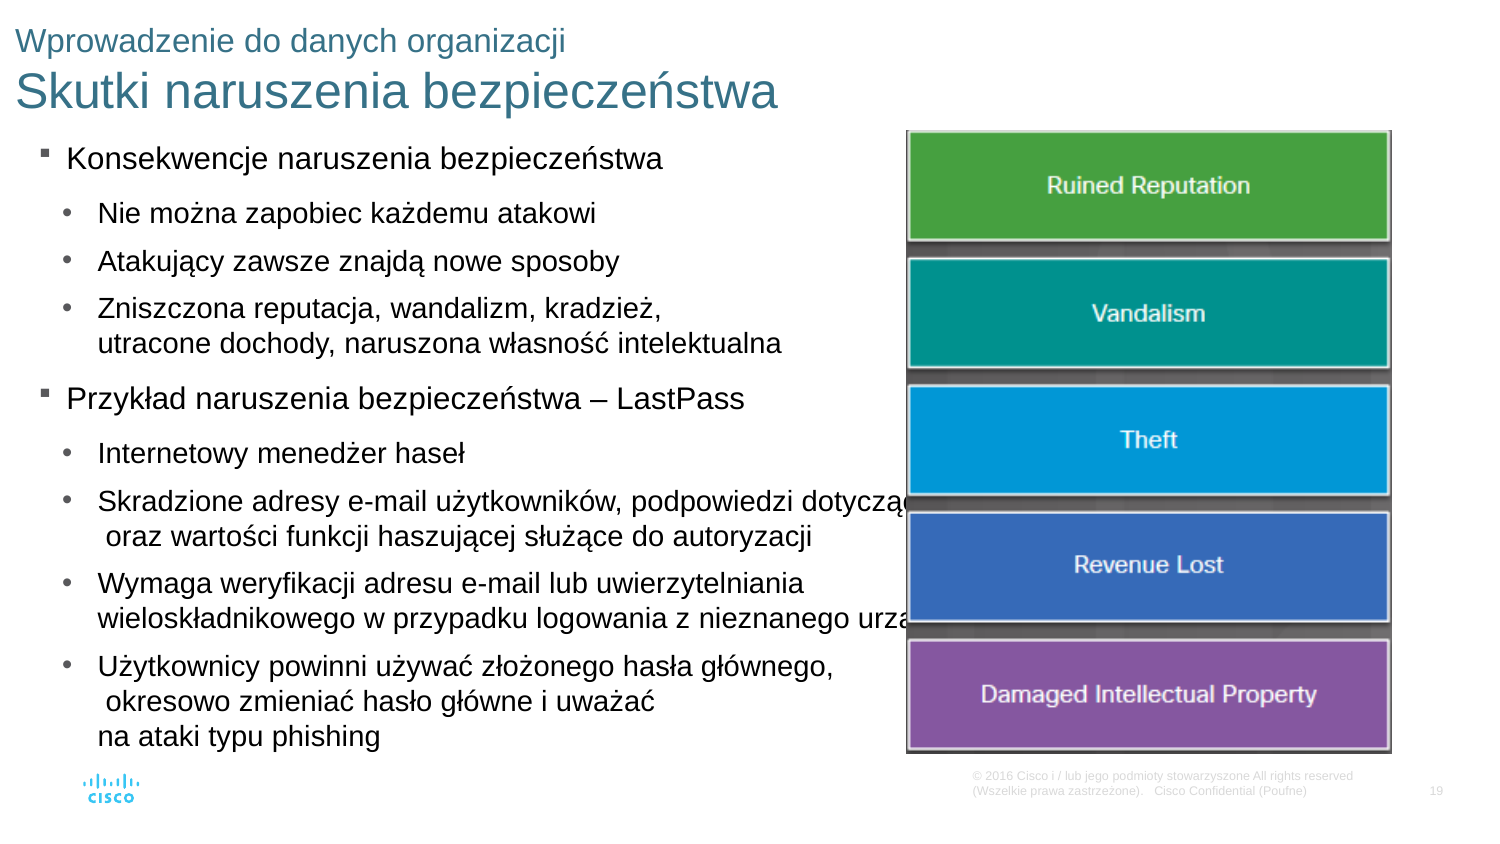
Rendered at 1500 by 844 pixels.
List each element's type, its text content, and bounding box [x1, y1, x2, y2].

title Wprowadzenie do danych organizacji Skutki naruszenia bezpieczeństwa [0, 6, 1500, 131]
picture [905, 130, 1392, 754]
list Konsekwencje naruszenia bezpieczeństwa Nie można zapobiec każdemu atakowi Atakujący zawsze znajdą nowe sposoby Zniszczona reputacja, wandalizm, kradzież, utracone dochody, naruszona własność intelektualna Przykład naruszenia bezpieczeństwa – LastPass Internetowy menedżer haseł Skradzione adresy e-mail użytkowników, podpowiedzi dotyczące haseł oraz wartości funkcji haszującej służące do autoryzacji Wymaga weryfikacji adresu e-mail lub uwierzytelniania wieloskładnikowego w przypadku logowania z nieznanego urządzenia Użytkownicy powinni używać złożonego hasła głównego, okresowo zmieniać hasło główne i uważać na ataki typu phishing [23, 131, 1476, 813]
